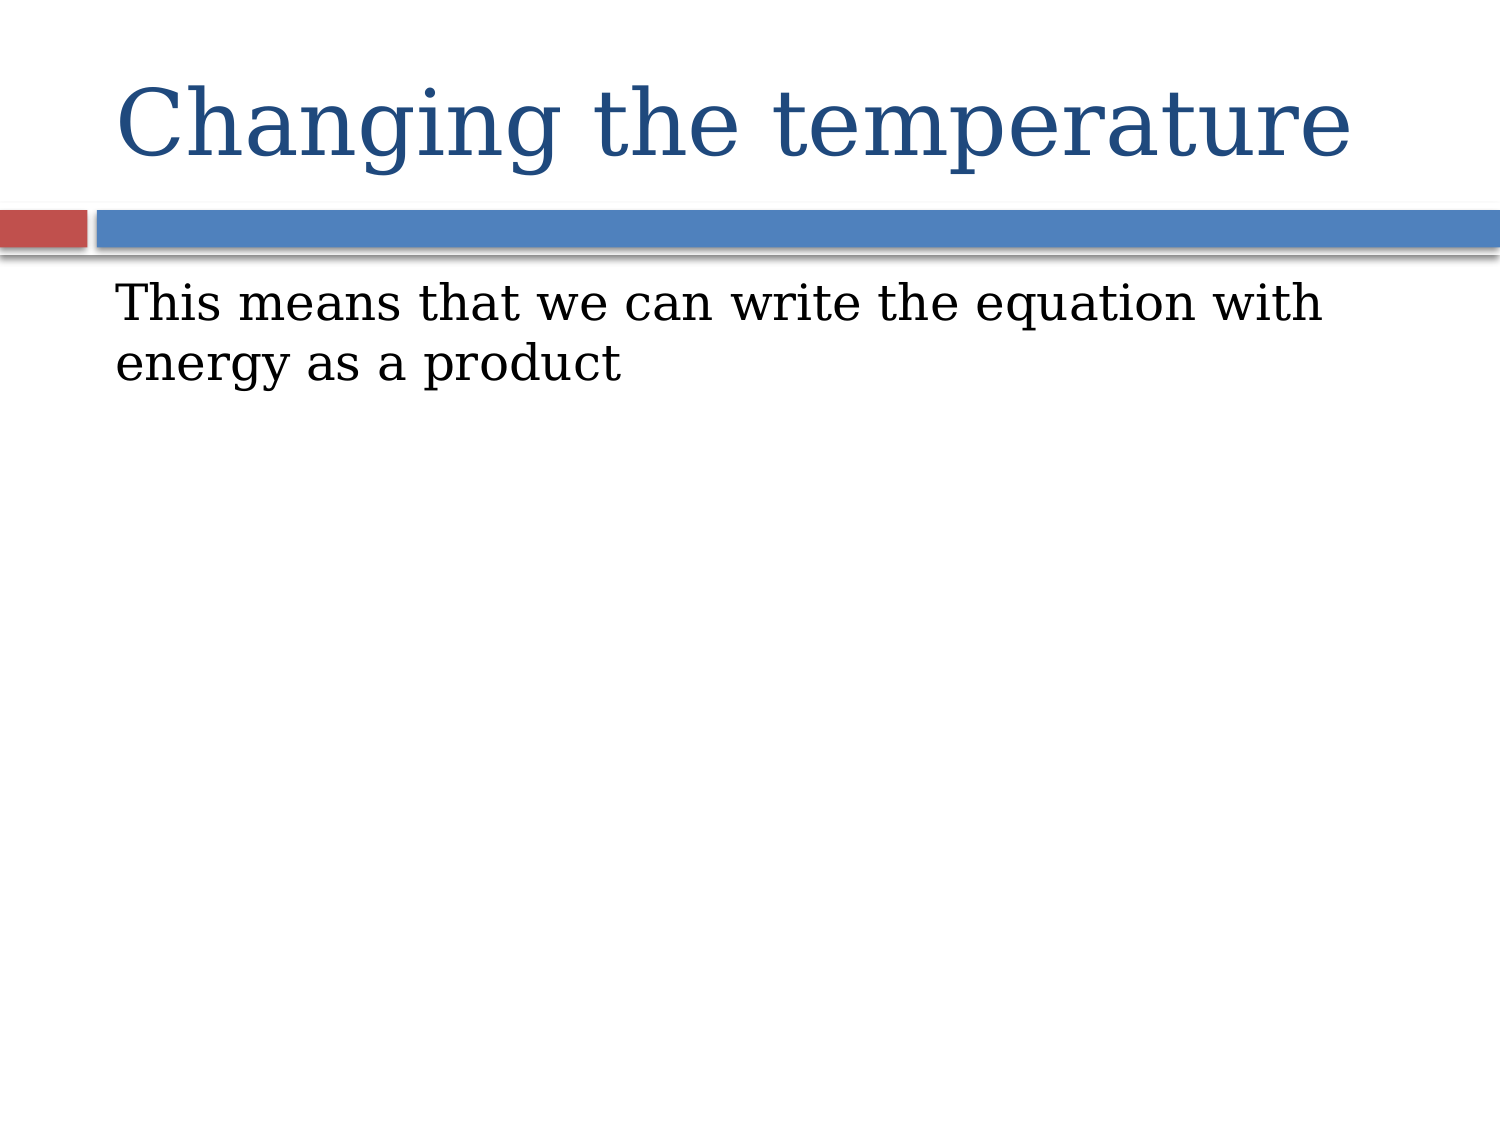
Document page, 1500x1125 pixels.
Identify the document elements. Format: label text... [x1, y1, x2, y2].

title Changing the temperature [100, 37, 1438, 200]
